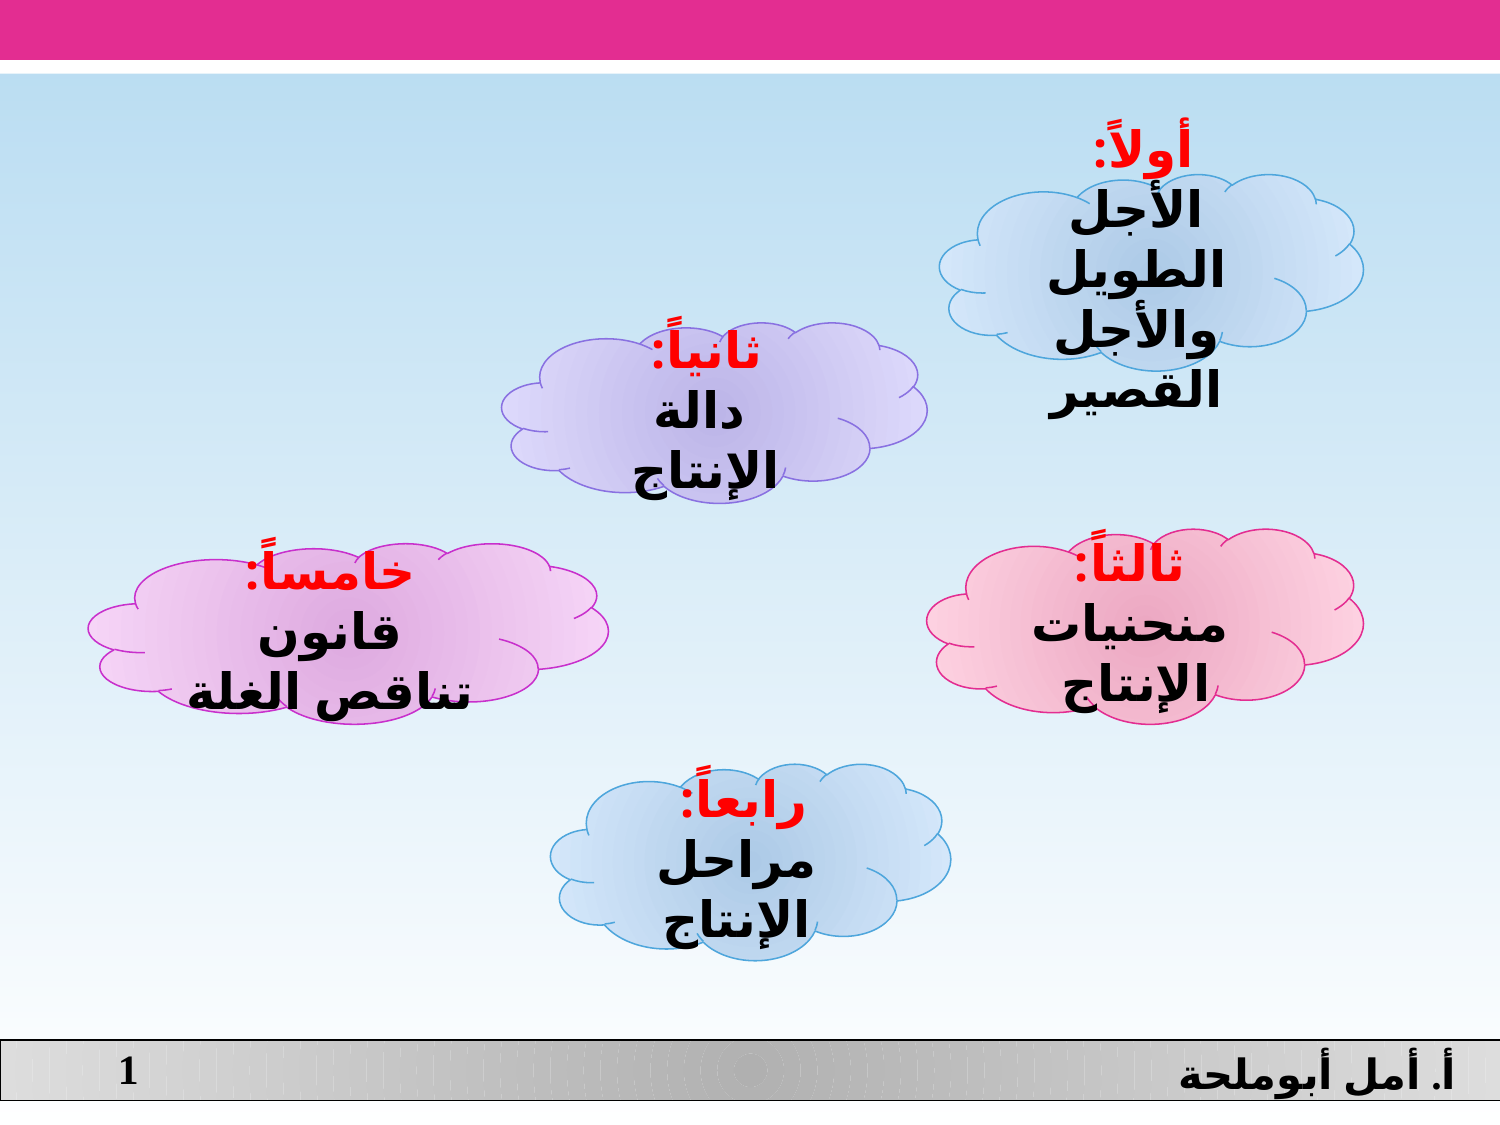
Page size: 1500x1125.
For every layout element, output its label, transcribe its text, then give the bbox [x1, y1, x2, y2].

text_box ثانياً: دالة الإنتاج [500, 322, 929, 505]
text_box ثالثاً: منحنيات الإنتاج [925, 528, 1365, 726]
text_box أولاً: الأجل الطويل والأجل القصير [938, 173, 1365, 372]
text_box [0, 1039, 1500, 1101]
text_box أ. أمل أبوملحة [1163, 1040, 1471, 1105]
text_box 1 [0, 1035, 154, 1100]
text_box رابعاً: مراحل الإنتاج [549, 763, 952, 962]
text_box خامساً: قانون تناقص الغلة [87, 542, 610, 726]
